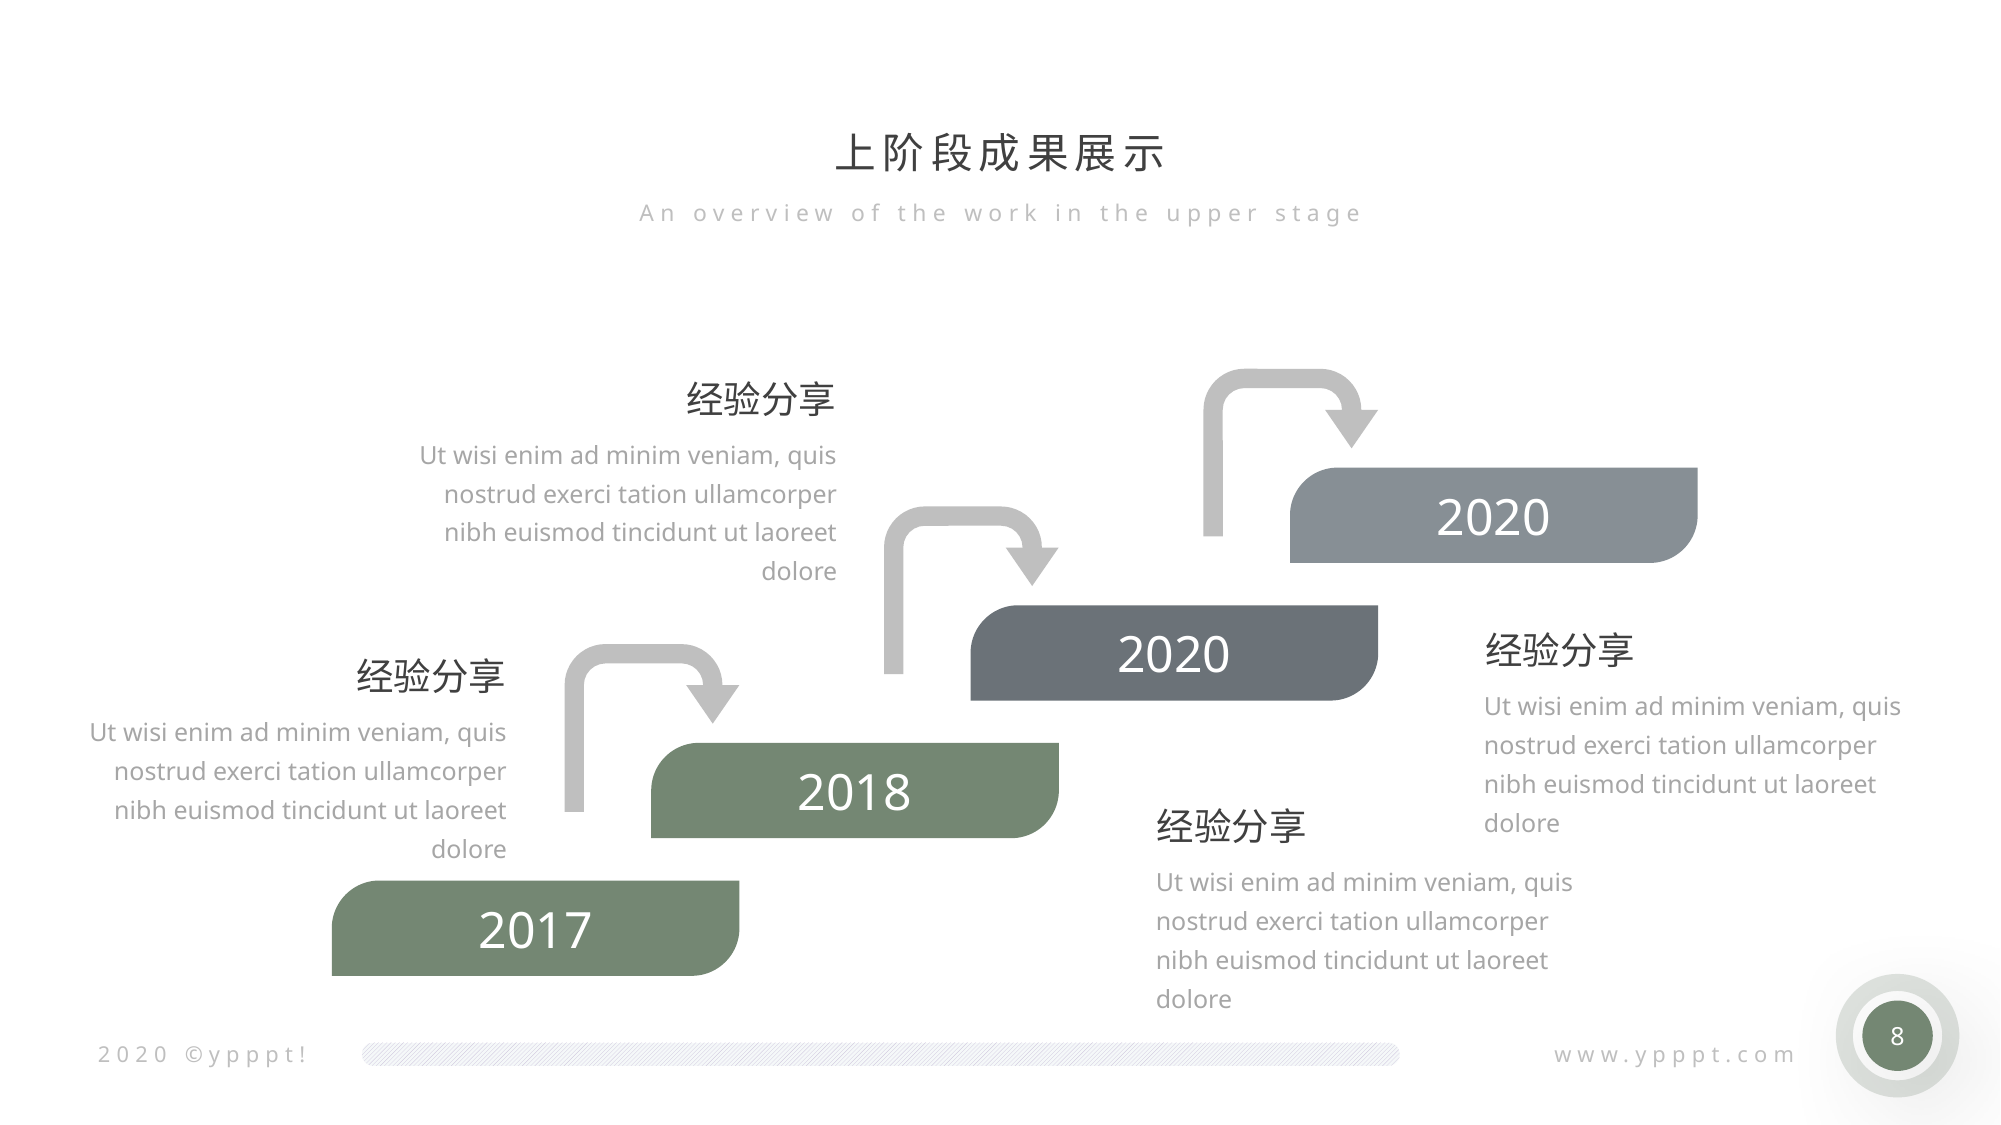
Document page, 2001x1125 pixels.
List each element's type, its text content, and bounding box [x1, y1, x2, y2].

text_box [360, 1041, 1401, 1067]
text_box 2018 [650, 741, 1060, 840]
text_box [50, 645, 523, 834]
text_box [1202, 367, 1381, 538]
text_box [1835, 973, 1960, 1098]
text_box [883, 505, 1061, 676]
text_box 2020 [969, 604, 1380, 702]
text_box 2020 ©ypppt! [83, 1032, 429, 1074]
text_box www.ypppt.com [1419, 1032, 1810, 1074]
text_box An overview of the work in the upper stage [624, 183, 1376, 234]
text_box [1469, 619, 1941, 808]
text_box [563, 643, 742, 813]
text_box 2020 [1288, 466, 1699, 564]
text_box 2017 [330, 879, 741, 977]
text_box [1140, 795, 1613, 984]
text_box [380, 368, 853, 557]
text_box 上阶段成果展示 [820, 119, 1180, 183]
